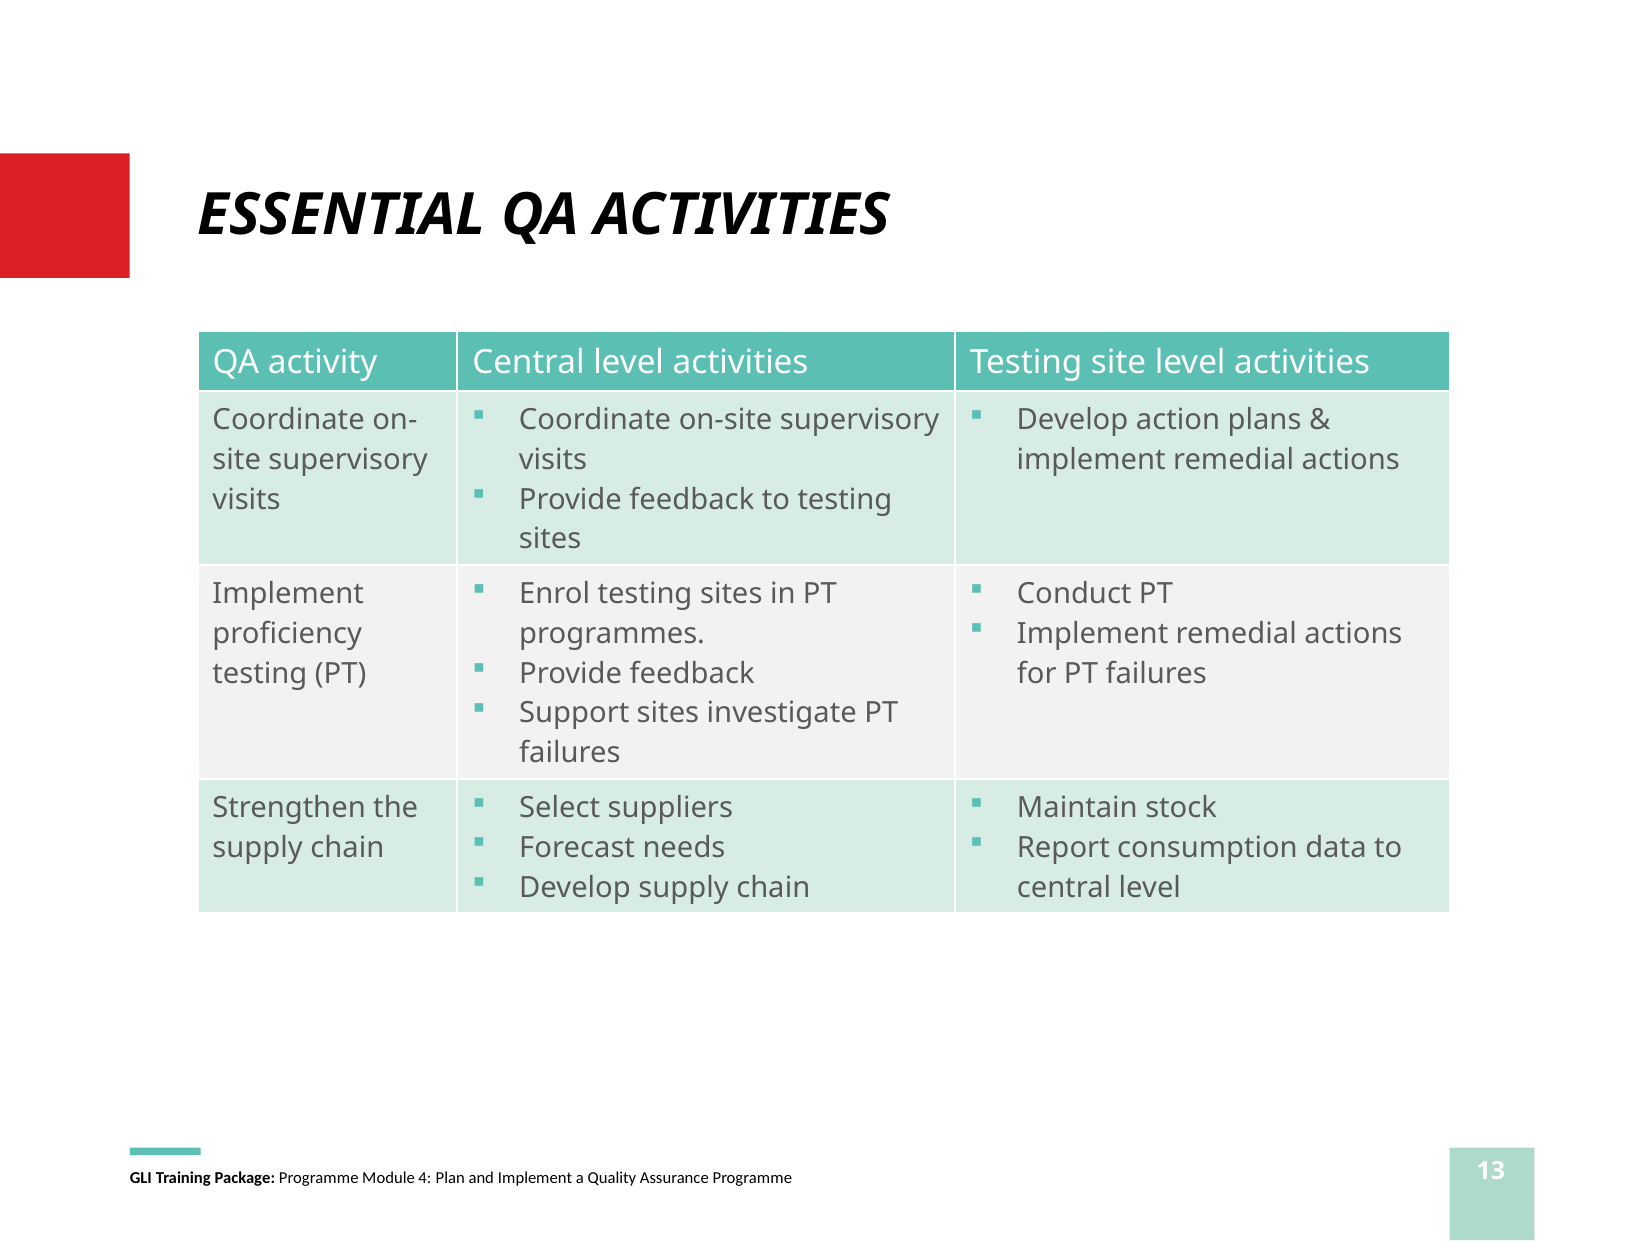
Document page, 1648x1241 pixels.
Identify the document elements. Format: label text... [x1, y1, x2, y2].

table_header QA activity [199, 332, 456, 390]
table_cell Conduct PT Implement remedial actions for PT failures [956, 566, 1449, 778]
table_cell Implement proficiency testing (PT) [199, 566, 456, 778]
table_cell Coordinate on-site supervisory visits Provide feedback to testing sites [458, 392, 954, 564]
table_header Testing site level activities [956, 332, 1449, 390]
table_cell Enrol testing sites in PT programmes. Provide feedback Support sites investigate PT failures [458, 566, 954, 778]
table_cell Strengthen the supply chain [199, 780, 456, 912]
table_cell Maintain stock Report consumption data to central level [956, 780, 1449, 912]
table_cell Develop action plans & implement remedial actions [956, 392, 1449, 564]
table_header Central level activities [458, 332, 954, 390]
table_cell Select suppliers Forecast needs Develop supply chain [458, 780, 954, 912]
table_cell Coordinate on-site supervisory visits [199, 392, 456, 564]
title ESSENTIAL QA ACTIVITIES [197, 153, 1450, 278]
